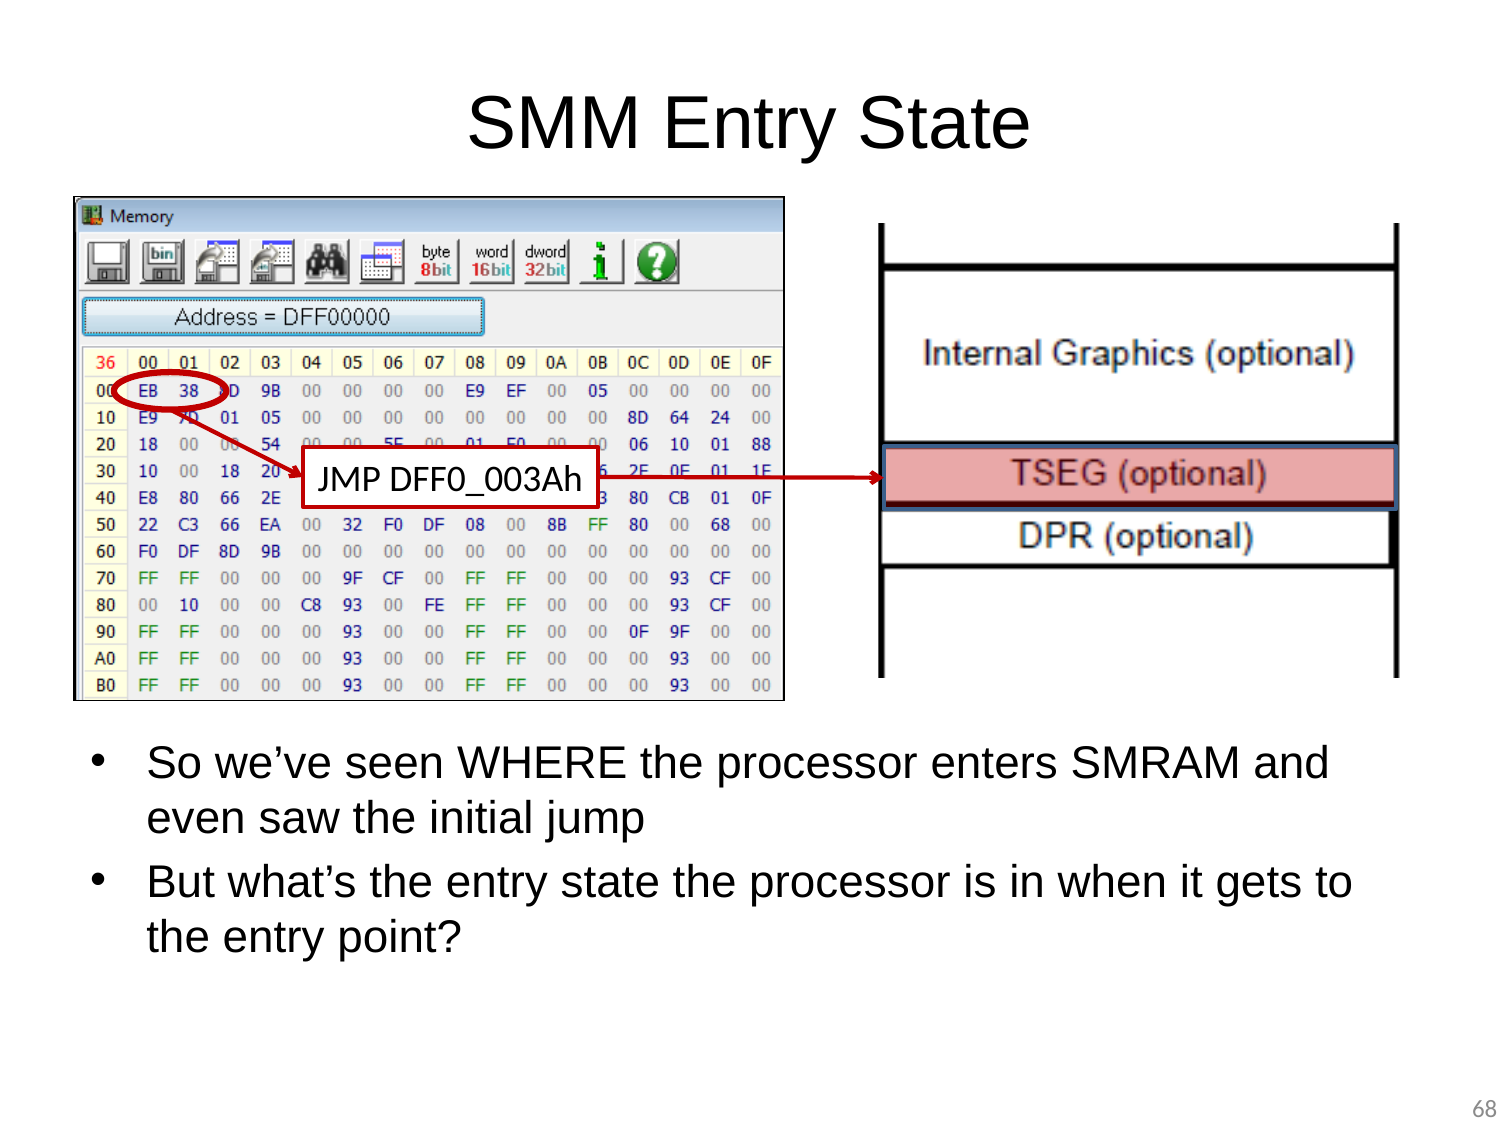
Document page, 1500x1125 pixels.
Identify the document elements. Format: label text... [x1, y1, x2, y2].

list So we’ve seen WHERE the processor enters SMRAM and even saw the initial jump But what’s the entry state the processor is in when it gets to the entry point? [75, 725, 1425, 1100]
picture [878, 223, 1426, 678]
picture [74, 196, 784, 701]
slide_number 68 [1162, 1077, 1500, 1125]
title SMM Entry State [75, 24, 1425, 213]
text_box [169, 409, 302, 478]
